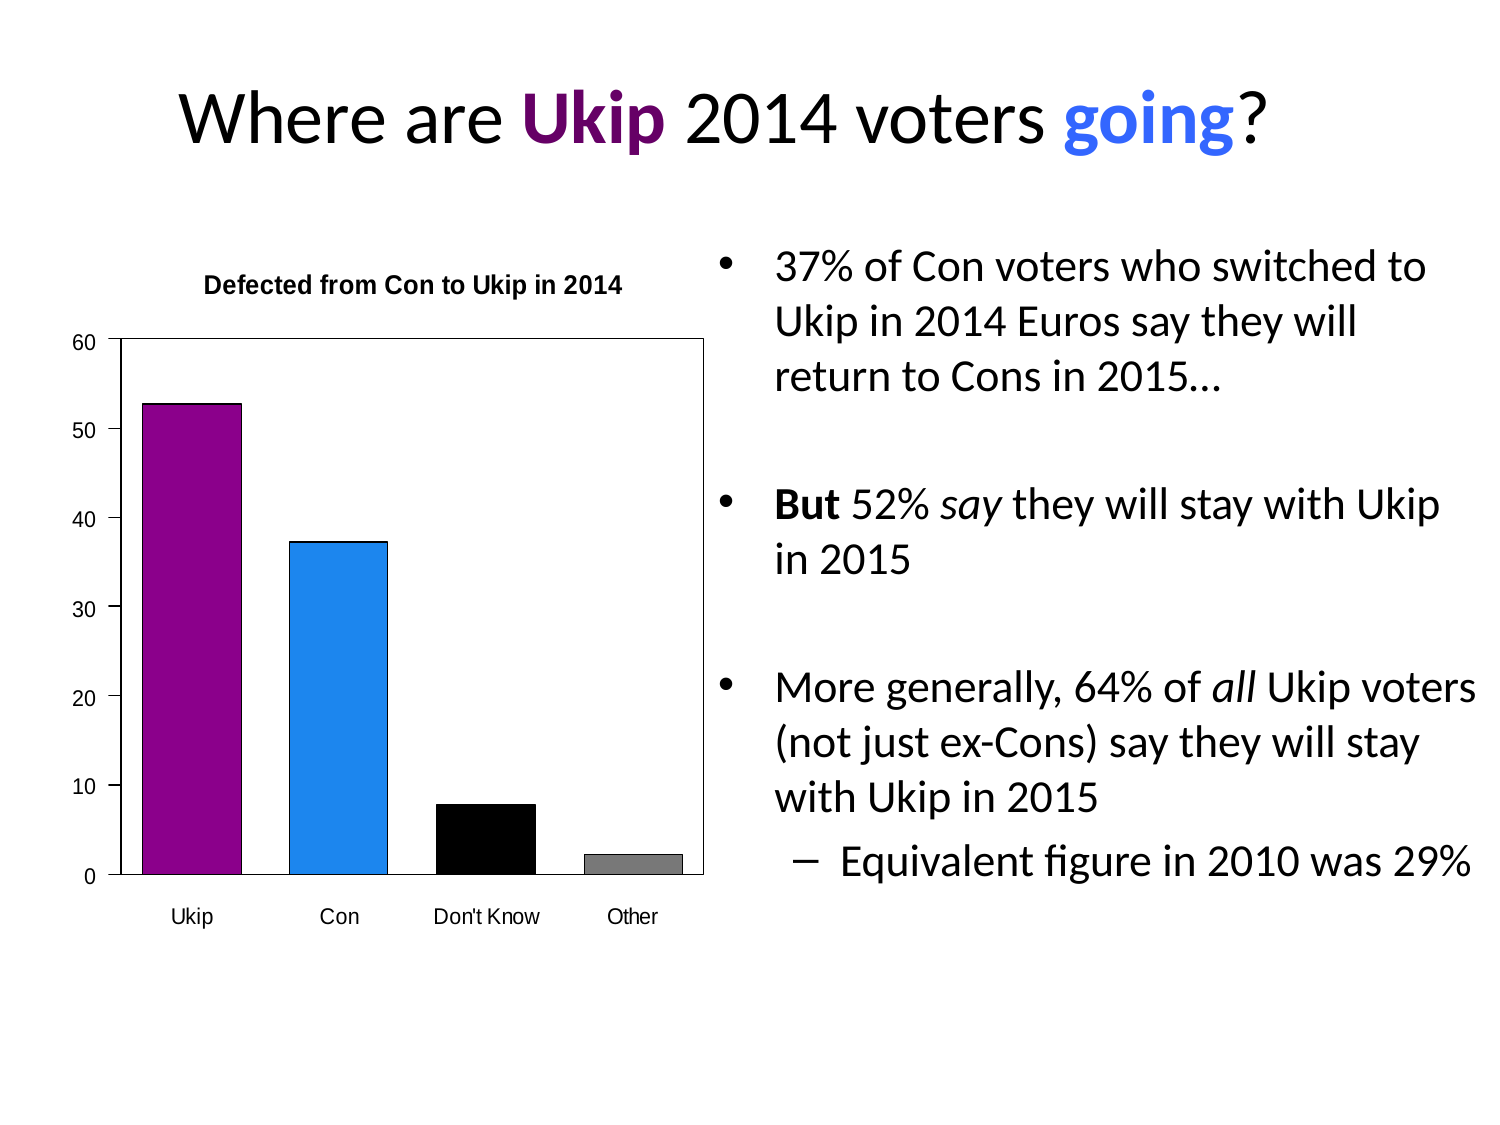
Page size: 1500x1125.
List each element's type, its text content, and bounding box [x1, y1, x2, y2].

list 37% of Con voters who switched to Ukip in 2014 Euros say they will return to Cons in 2015… But 52% say they will stay with Ukip in 2015 More generally, 64% of all Ukip voters (not just ex-Cons) say they will stay with Ukip in 2015 Equivalent figure in 2010 was 29% [703, 227, 1500, 1078]
title Where are Ukip 2014 voters going? [30, 59, 1436, 167]
picture [16, 227, 758, 1013]
